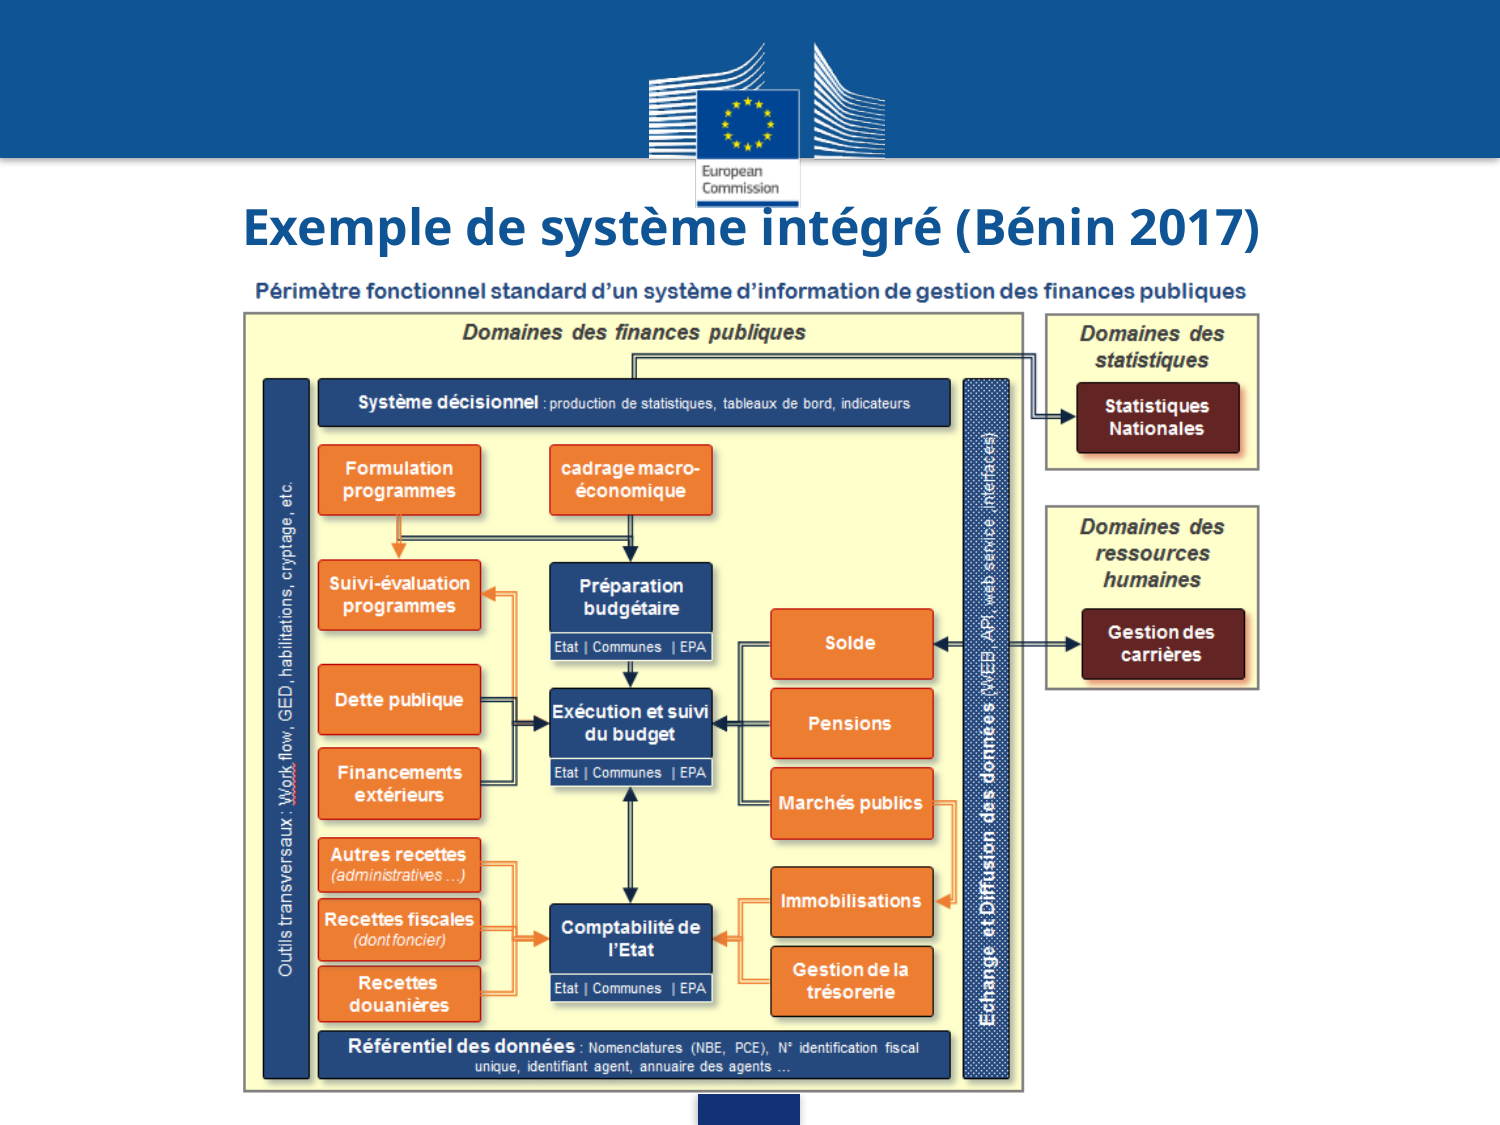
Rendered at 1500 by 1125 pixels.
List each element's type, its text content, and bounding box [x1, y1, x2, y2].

picture [649, 42, 885, 172]
title Exemple de système intégré (Bénin 2017) [76, 172, 1427, 280]
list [242, 278, 1261, 1095]
